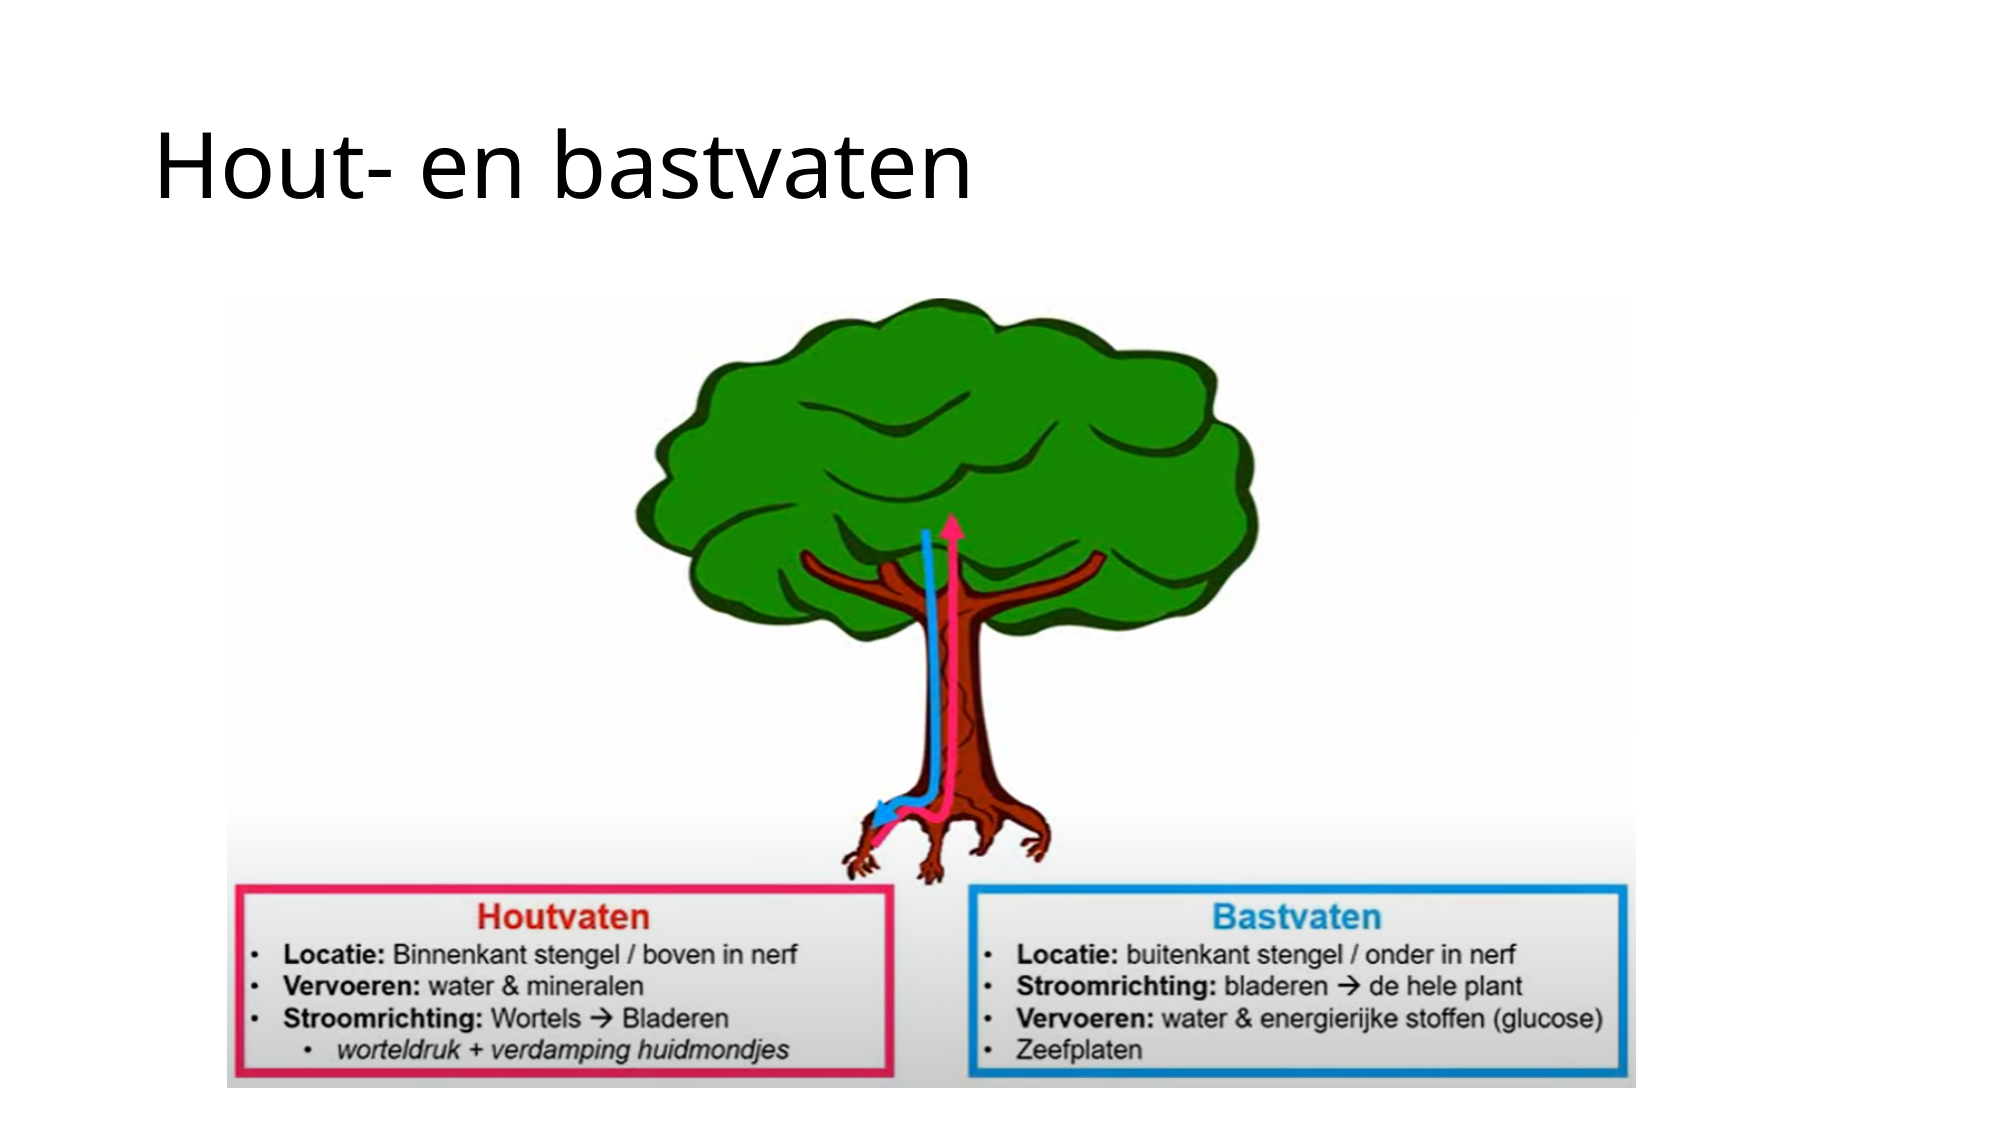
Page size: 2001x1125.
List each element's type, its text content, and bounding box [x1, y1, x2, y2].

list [227, 298, 1636, 1088]
title Hout- en bastvaten [137, 59, 1863, 278]
